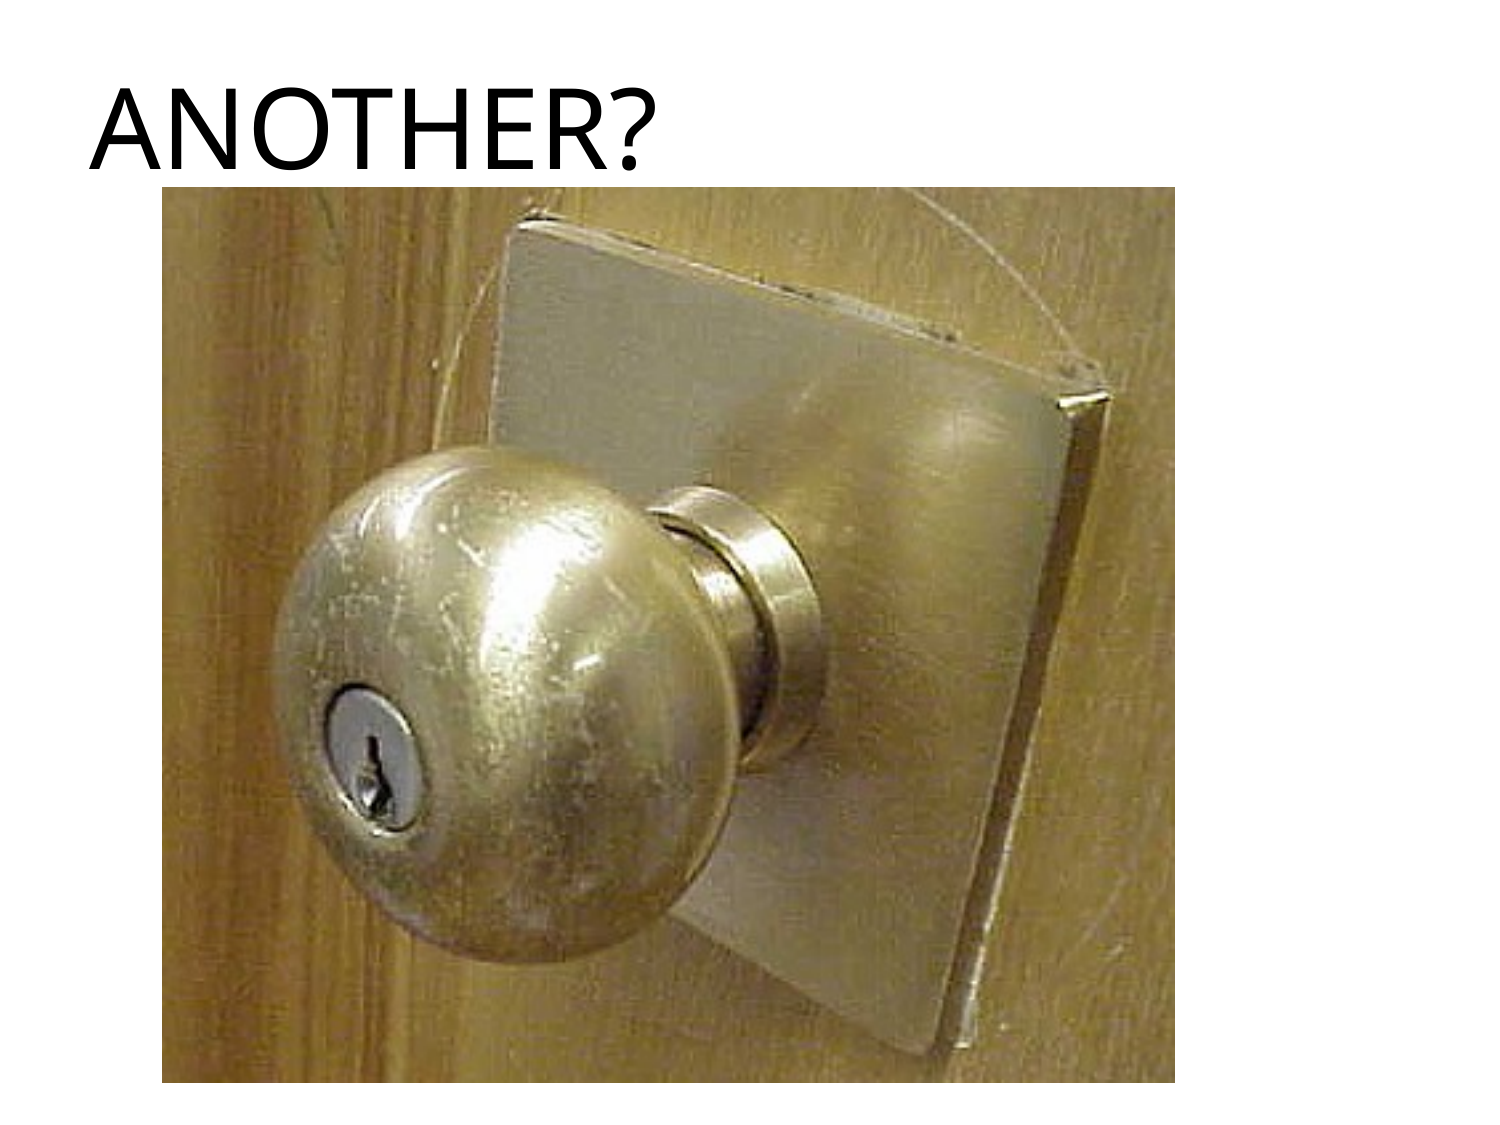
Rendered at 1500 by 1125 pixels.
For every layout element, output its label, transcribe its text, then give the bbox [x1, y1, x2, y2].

picture [162, 187, 1176, 1084]
text_box ANOTHER? [75, 49, 1450, 200]
